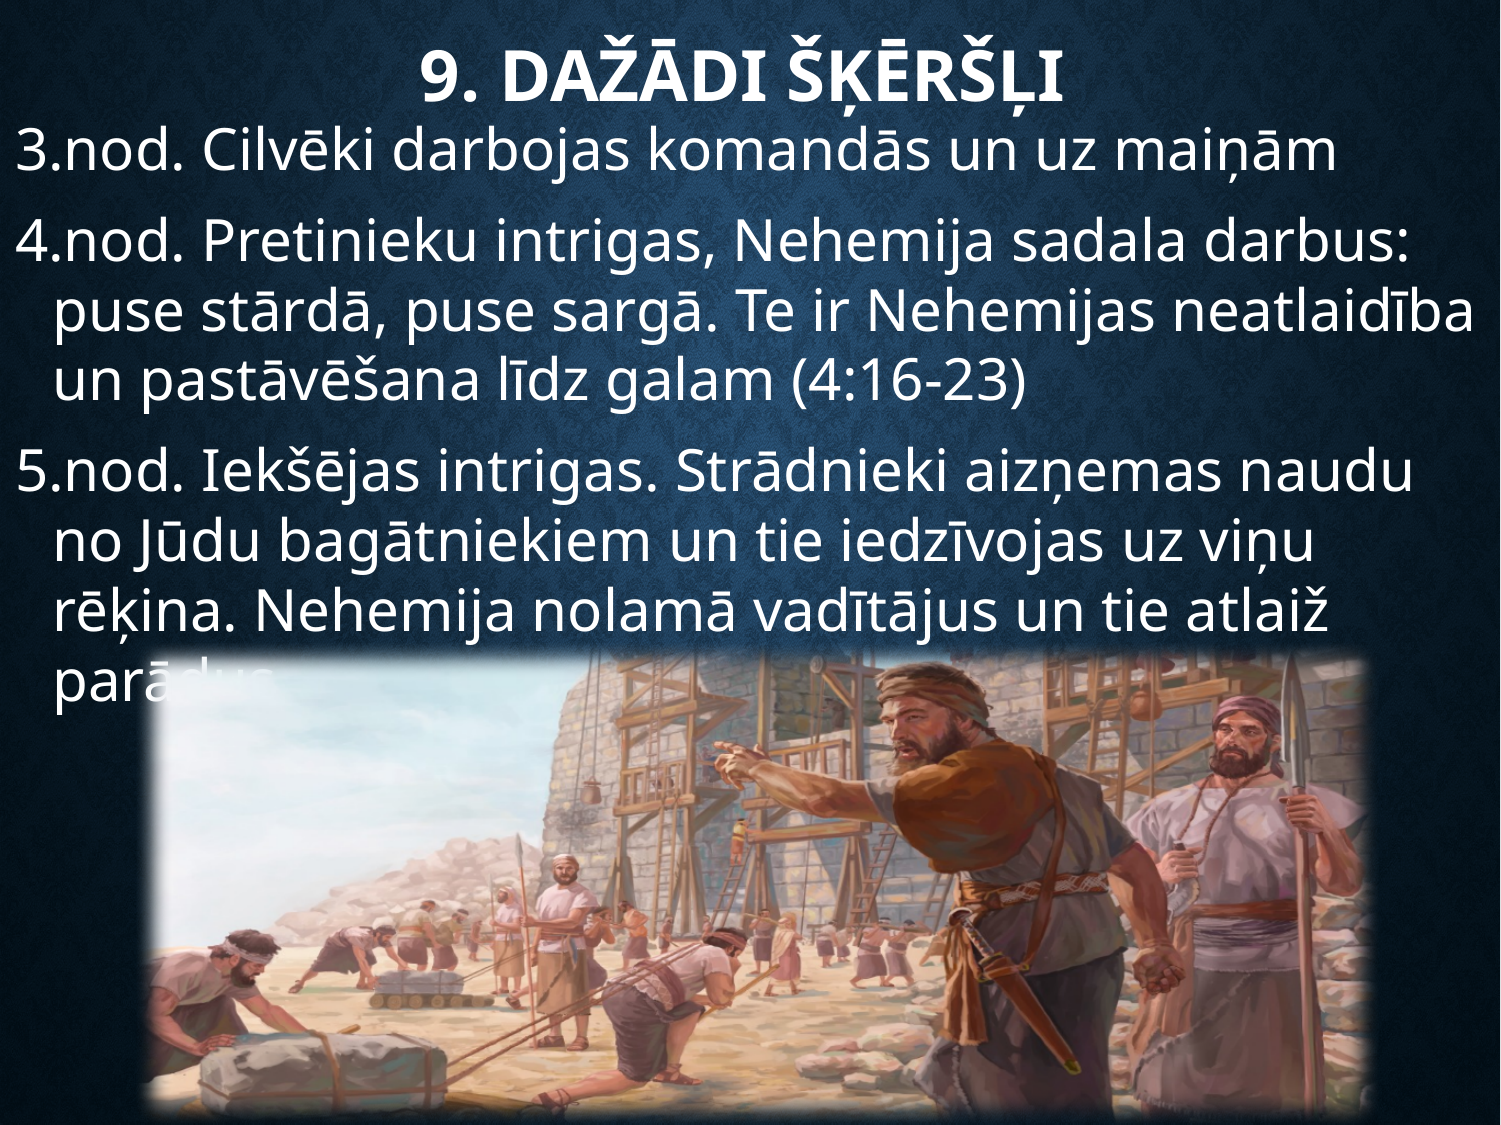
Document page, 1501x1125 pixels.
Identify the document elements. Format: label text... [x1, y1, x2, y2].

list 3.nod. Cilvēki darbojas komandās un uz maiņām 4.nod. Pretinieku intrigas, Nehemija sadala darbus: puse stārdā, puse sargā. Te ir Nehemijas neatlaidība un pastāvēšana līdz galam (4:16-23) 5.nod. Iekšējas intrigas. Strādnieki aizņemas naudu no Jūdu bagātniekiem un tie iedzīvojas uz viņu rēķina. Nehemija nolamā vadītājus un tie atlaiž parādus. [0, 104, 1501, 711]
picture [135, 640, 1380, 1125]
title 9. Dažādi šķēršļi [105, 0, 1380, 104]
